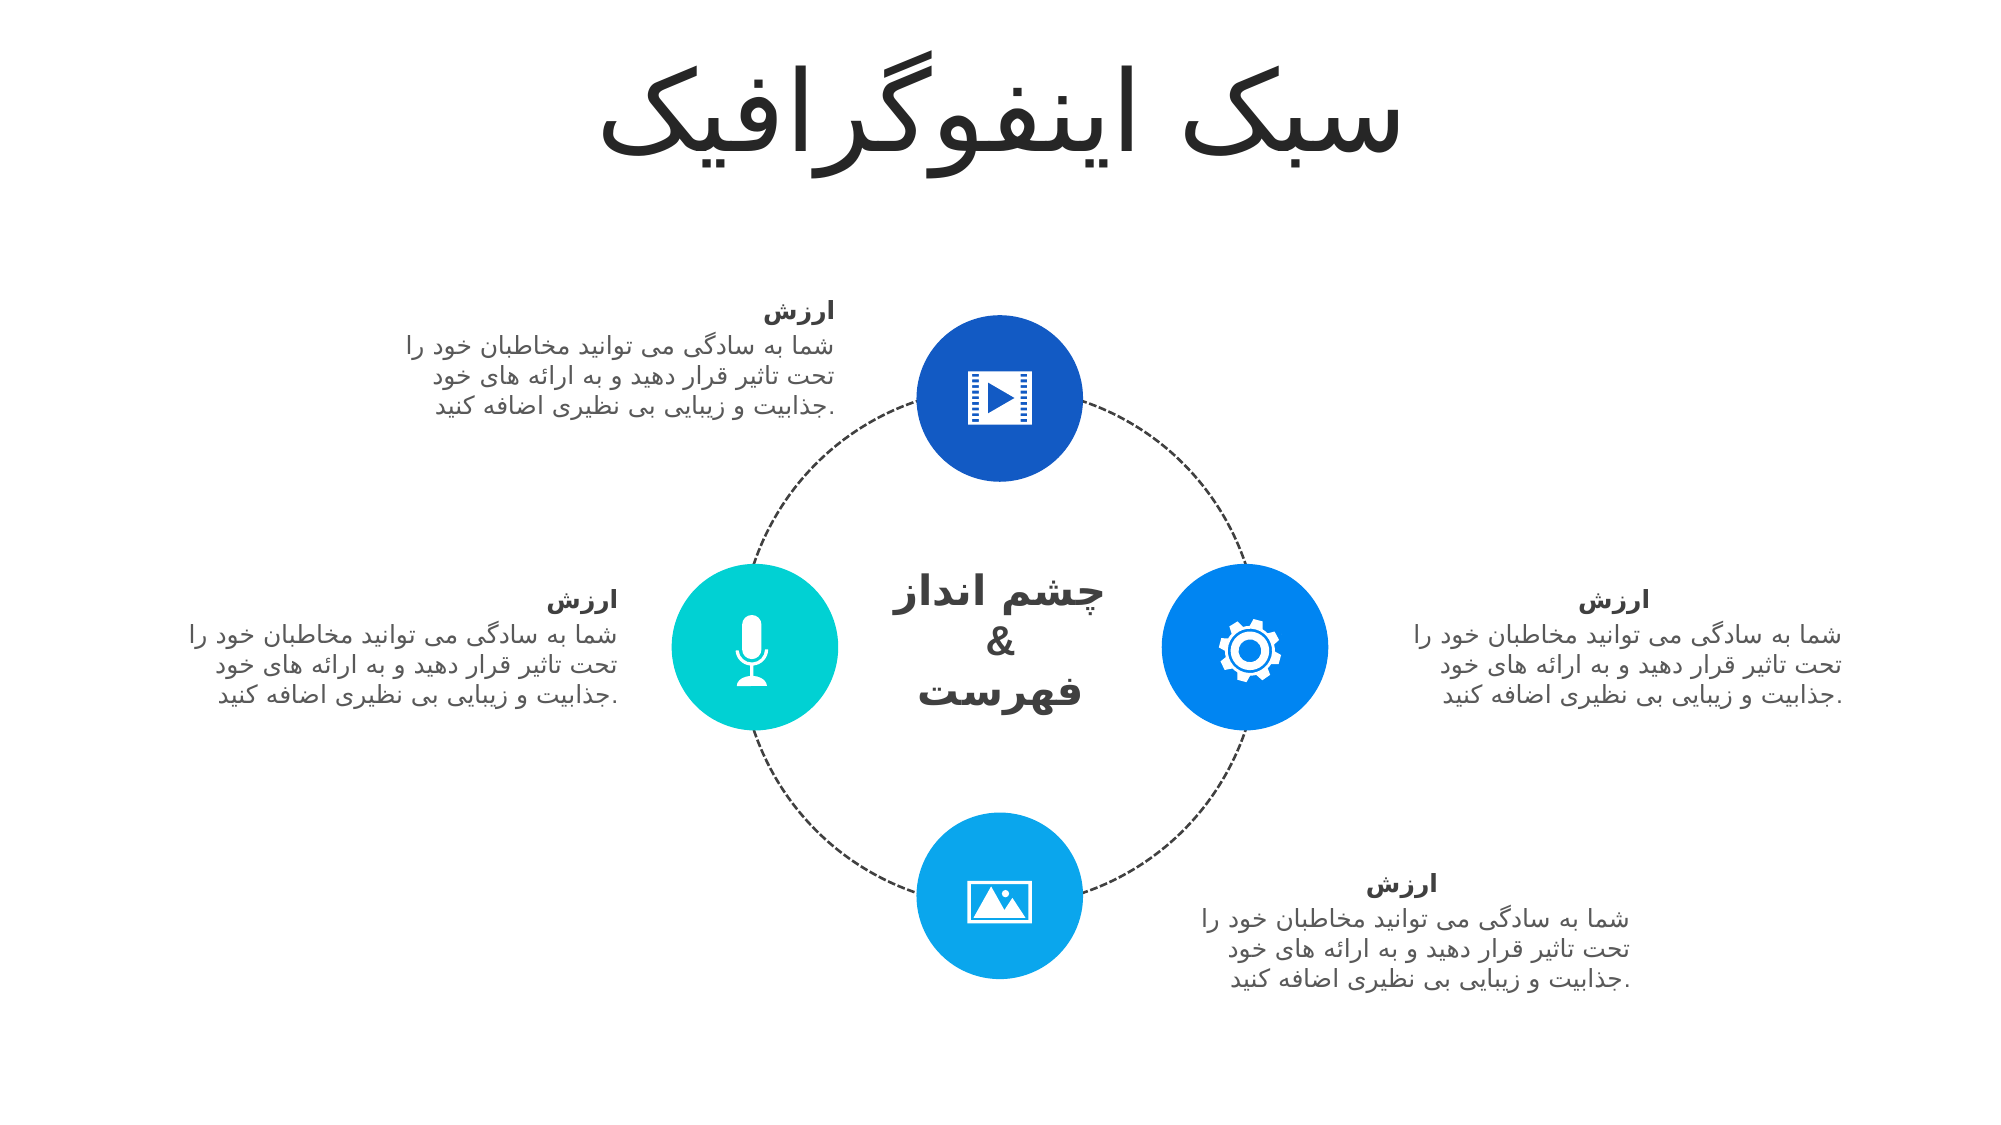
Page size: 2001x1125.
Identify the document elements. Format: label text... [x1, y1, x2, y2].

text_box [1171, 867, 1631, 994]
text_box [156, 583, 619, 710]
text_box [671, 315, 1329, 980]
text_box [375, 294, 836, 421]
list سبک اینفوگرافیک [53, 55, 1952, 175]
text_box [1383, 583, 1843, 710]
